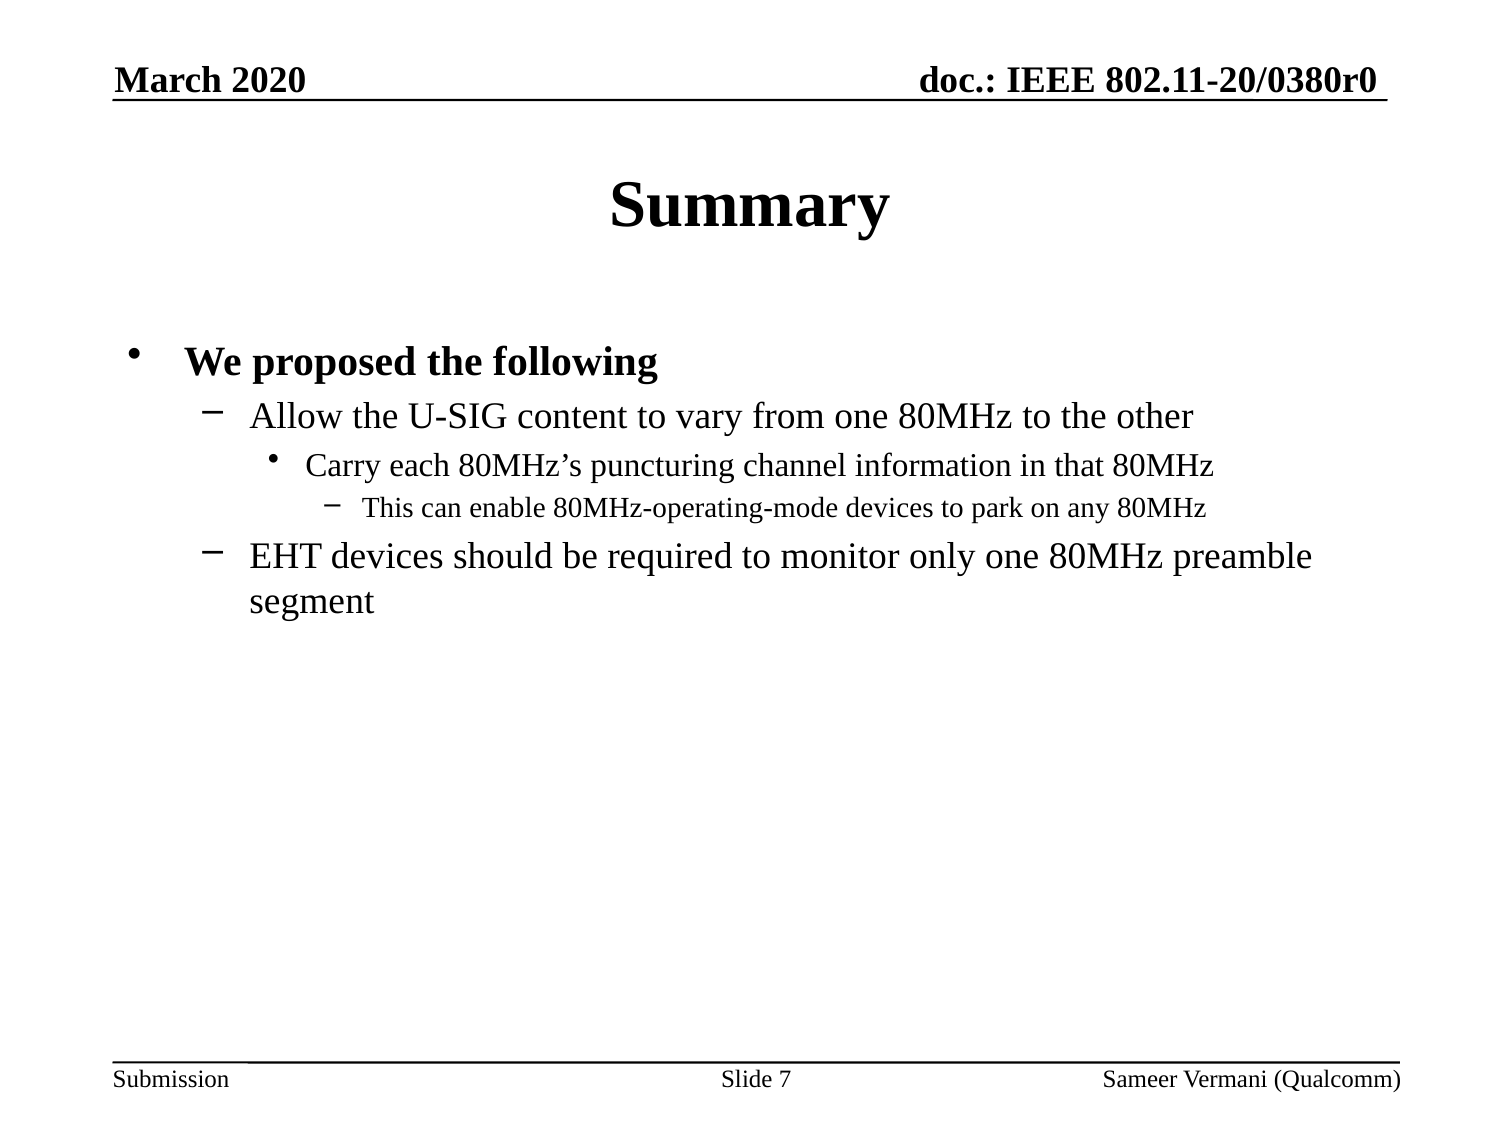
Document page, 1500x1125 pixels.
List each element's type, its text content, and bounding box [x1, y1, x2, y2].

list We proposed the following Allow the U-SIG content to vary from one 80MHz to the other Carry each 80MHz’s puncturing channel information in that 80MHz This can enable 80MHz-operating-mode devices to park on any 80MHz EHT devices should be required to monitor only one 80MHz preamble segment [112, 326, 1388, 1002]
slide_number Slide 7 [712, 1061, 800, 1093]
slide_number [114, 54, 354, 101]
title Summary [112, 112, 1388, 288]
footer Sameer Vermani (Qualcomm) [1062, 1061, 1402, 1093]
